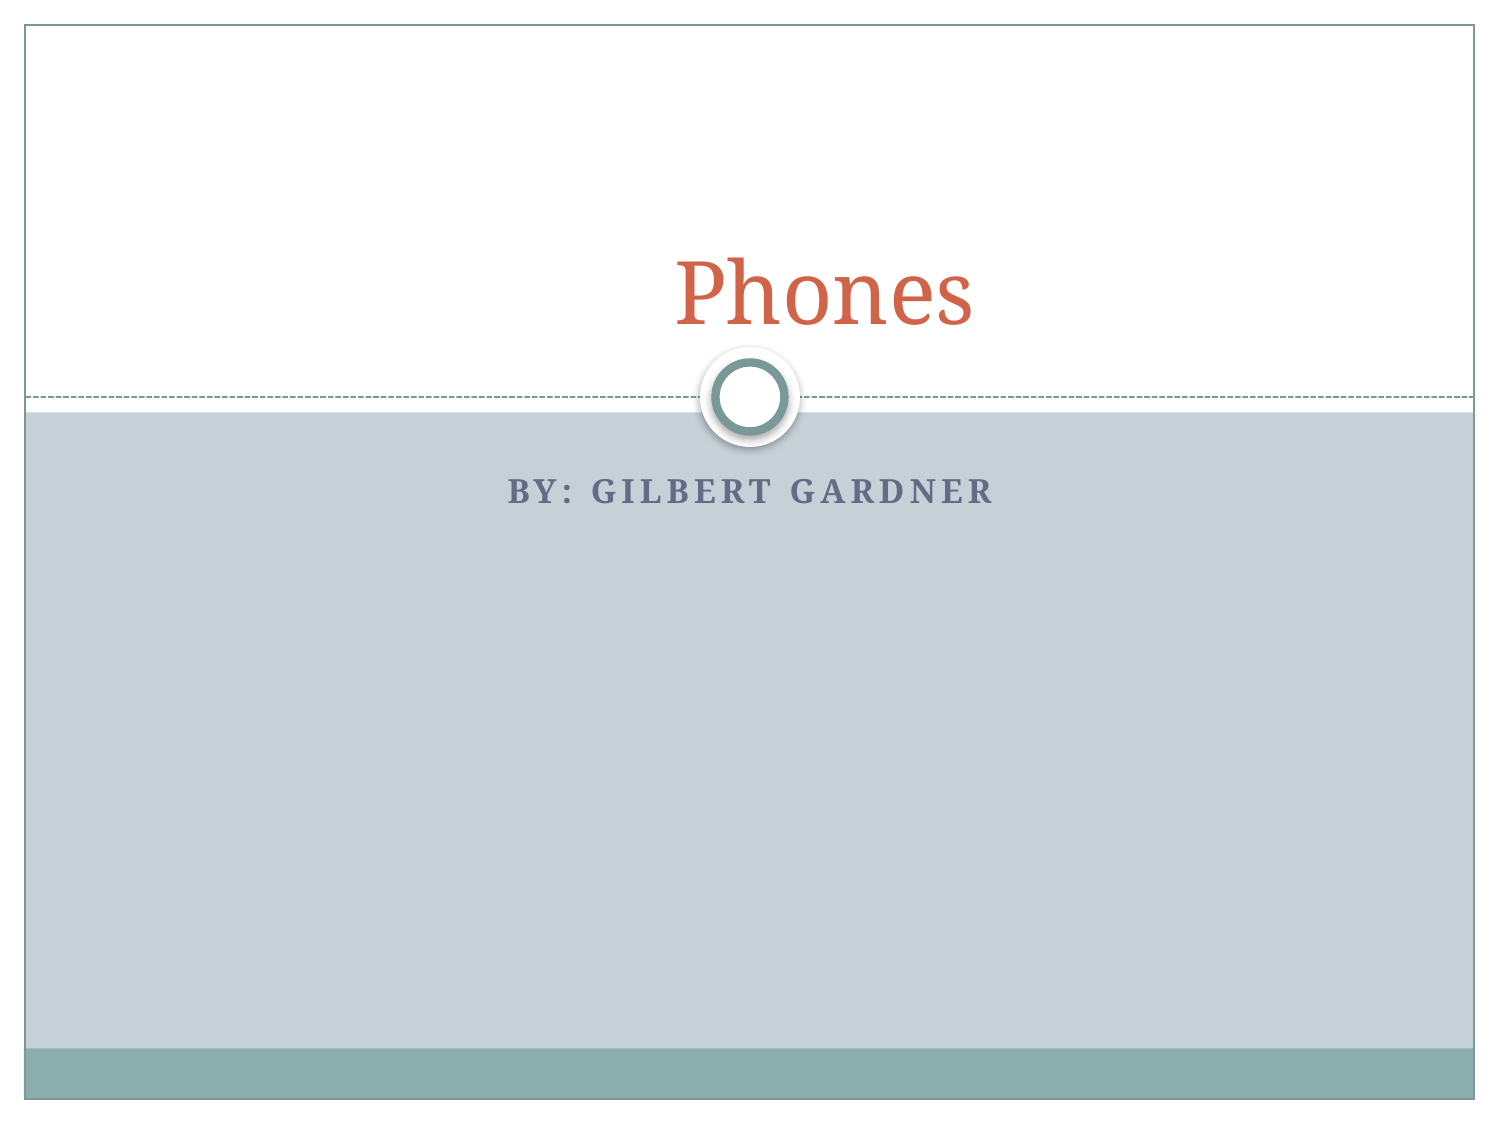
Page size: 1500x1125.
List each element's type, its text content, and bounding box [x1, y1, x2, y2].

title Phones [112, 62, 1388, 350]
subtitle By: Gilbert Gardner [225, 462, 1275, 750]
